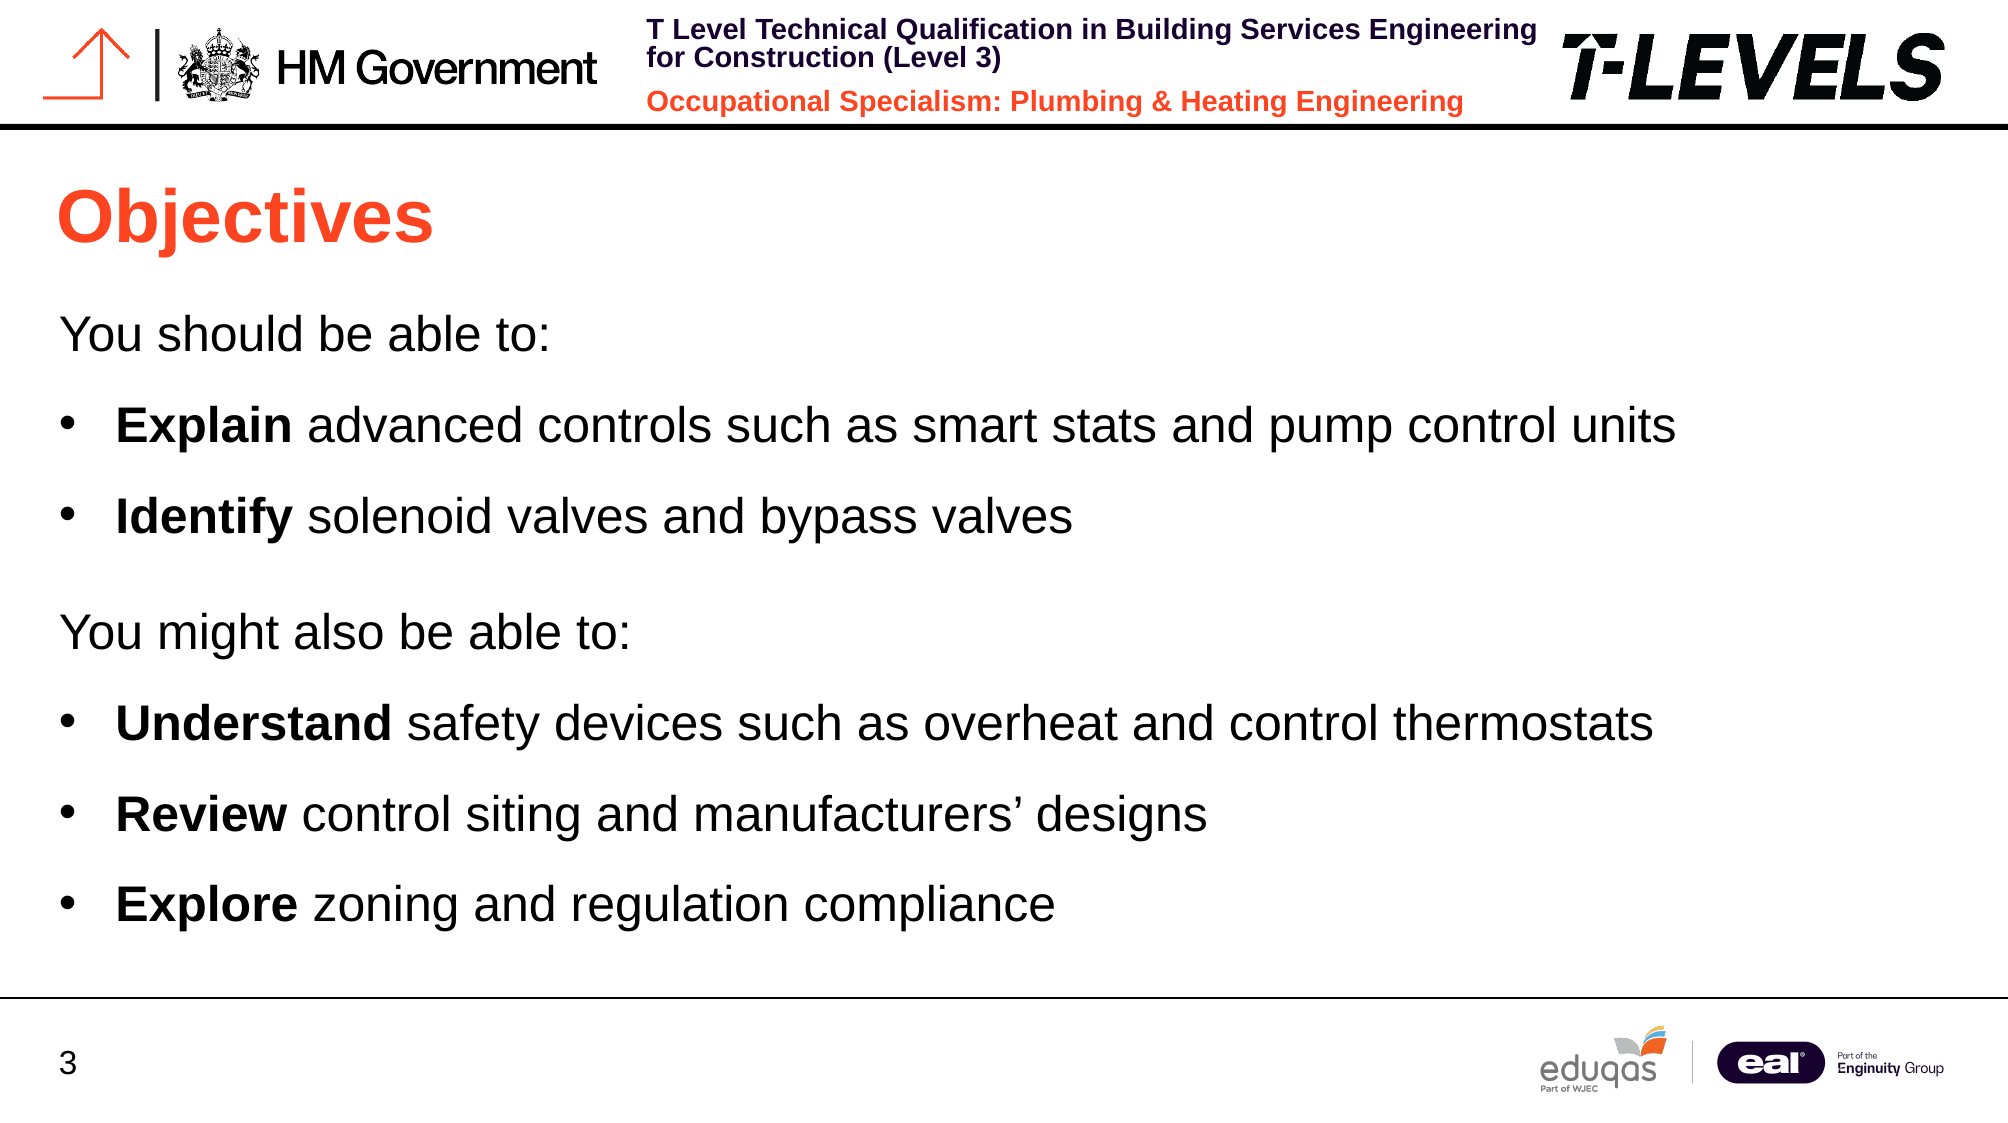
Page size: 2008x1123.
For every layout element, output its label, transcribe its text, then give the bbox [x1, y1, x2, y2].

title Objectives [41, 111, 1949, 314]
picture [1535, 1021, 1949, 1097]
picture [1543, 25, 1964, 108]
picture [155, 28, 597, 102]
list You should be able to: Explain advanced controls such as smart stats and pump control units Identify solenoid valves and bypass valves You might also be able to: Understand safety devices such as overheat and control thermostats Review control siting and manufacturers’ designs Explore zoning and regulation compliance [59, 295, 1949, 975]
picture [38, 27, 136, 100]
